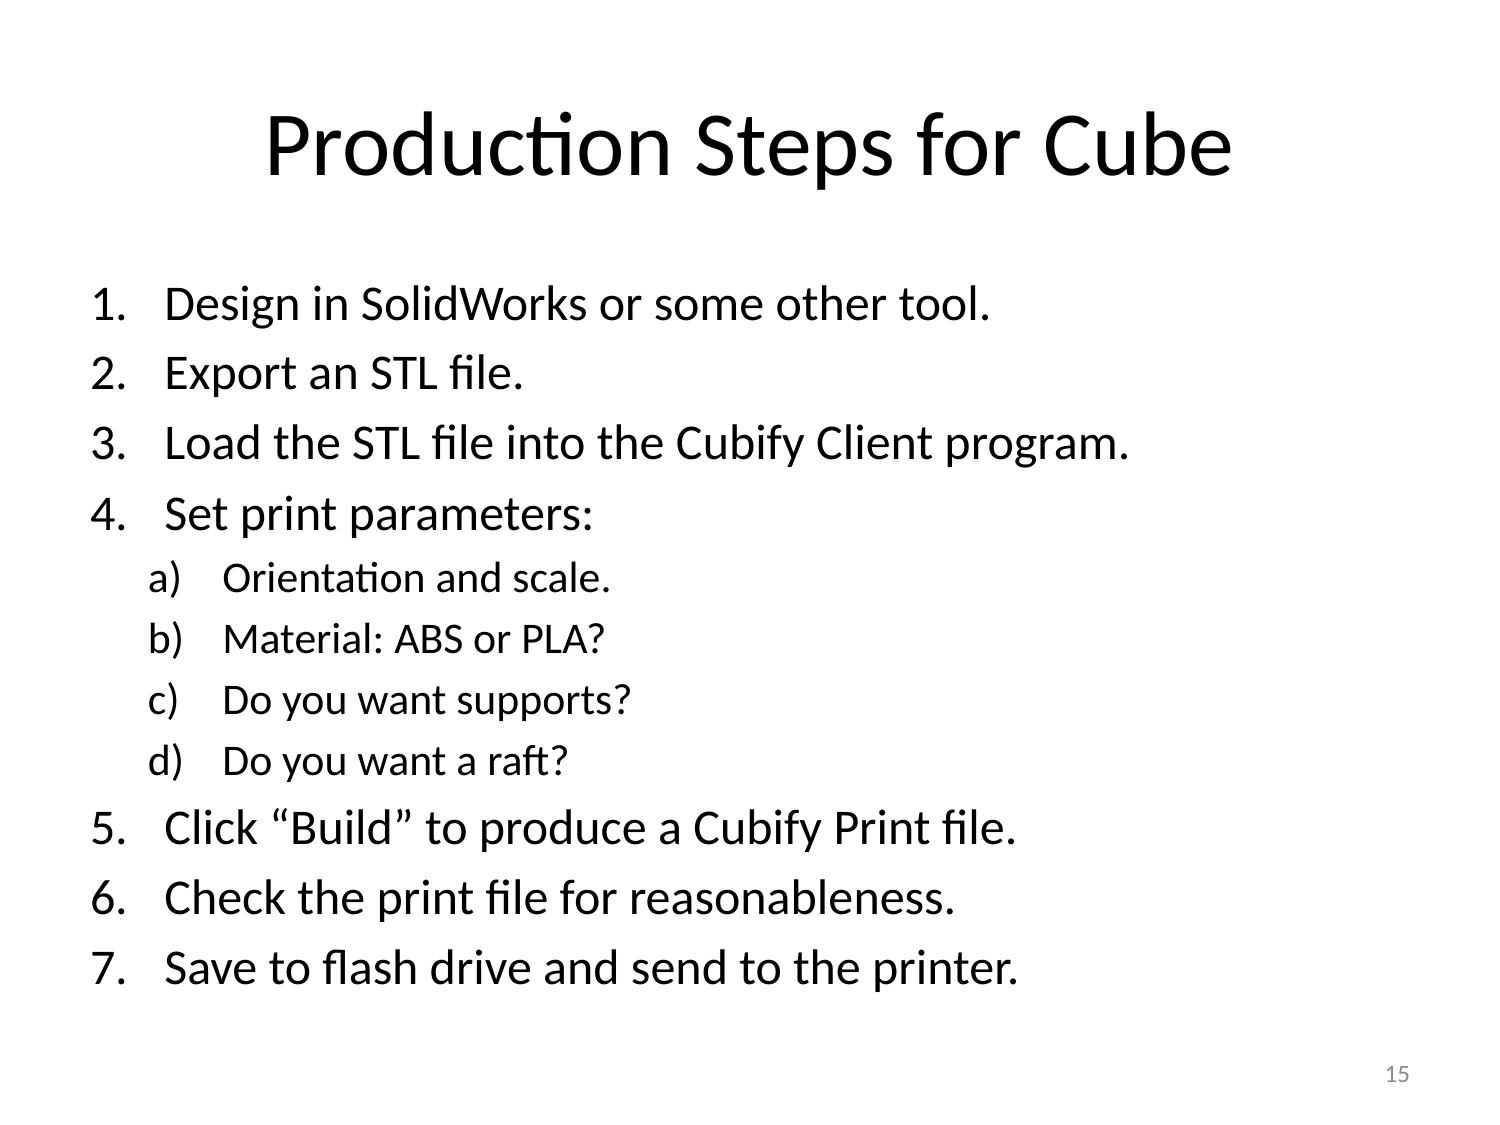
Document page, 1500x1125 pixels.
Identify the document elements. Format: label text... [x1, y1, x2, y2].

slide_number 15 [1074, 1042, 1425, 1103]
title Production Steps for Cube [75, 45, 1425, 233]
list Design in SolidWorks or some other tool. Export an STL file. Load the STL file into the Cubify Client program. Set print parameters: Orientation and scale. Material: ABS or PLA? Do you want supports? Do you want a raft? Click “Build” to produce a Cubify Print file. Check the print file for reasonableness. Save to flash drive and send to the printer. [75, 262, 1425, 1005]
